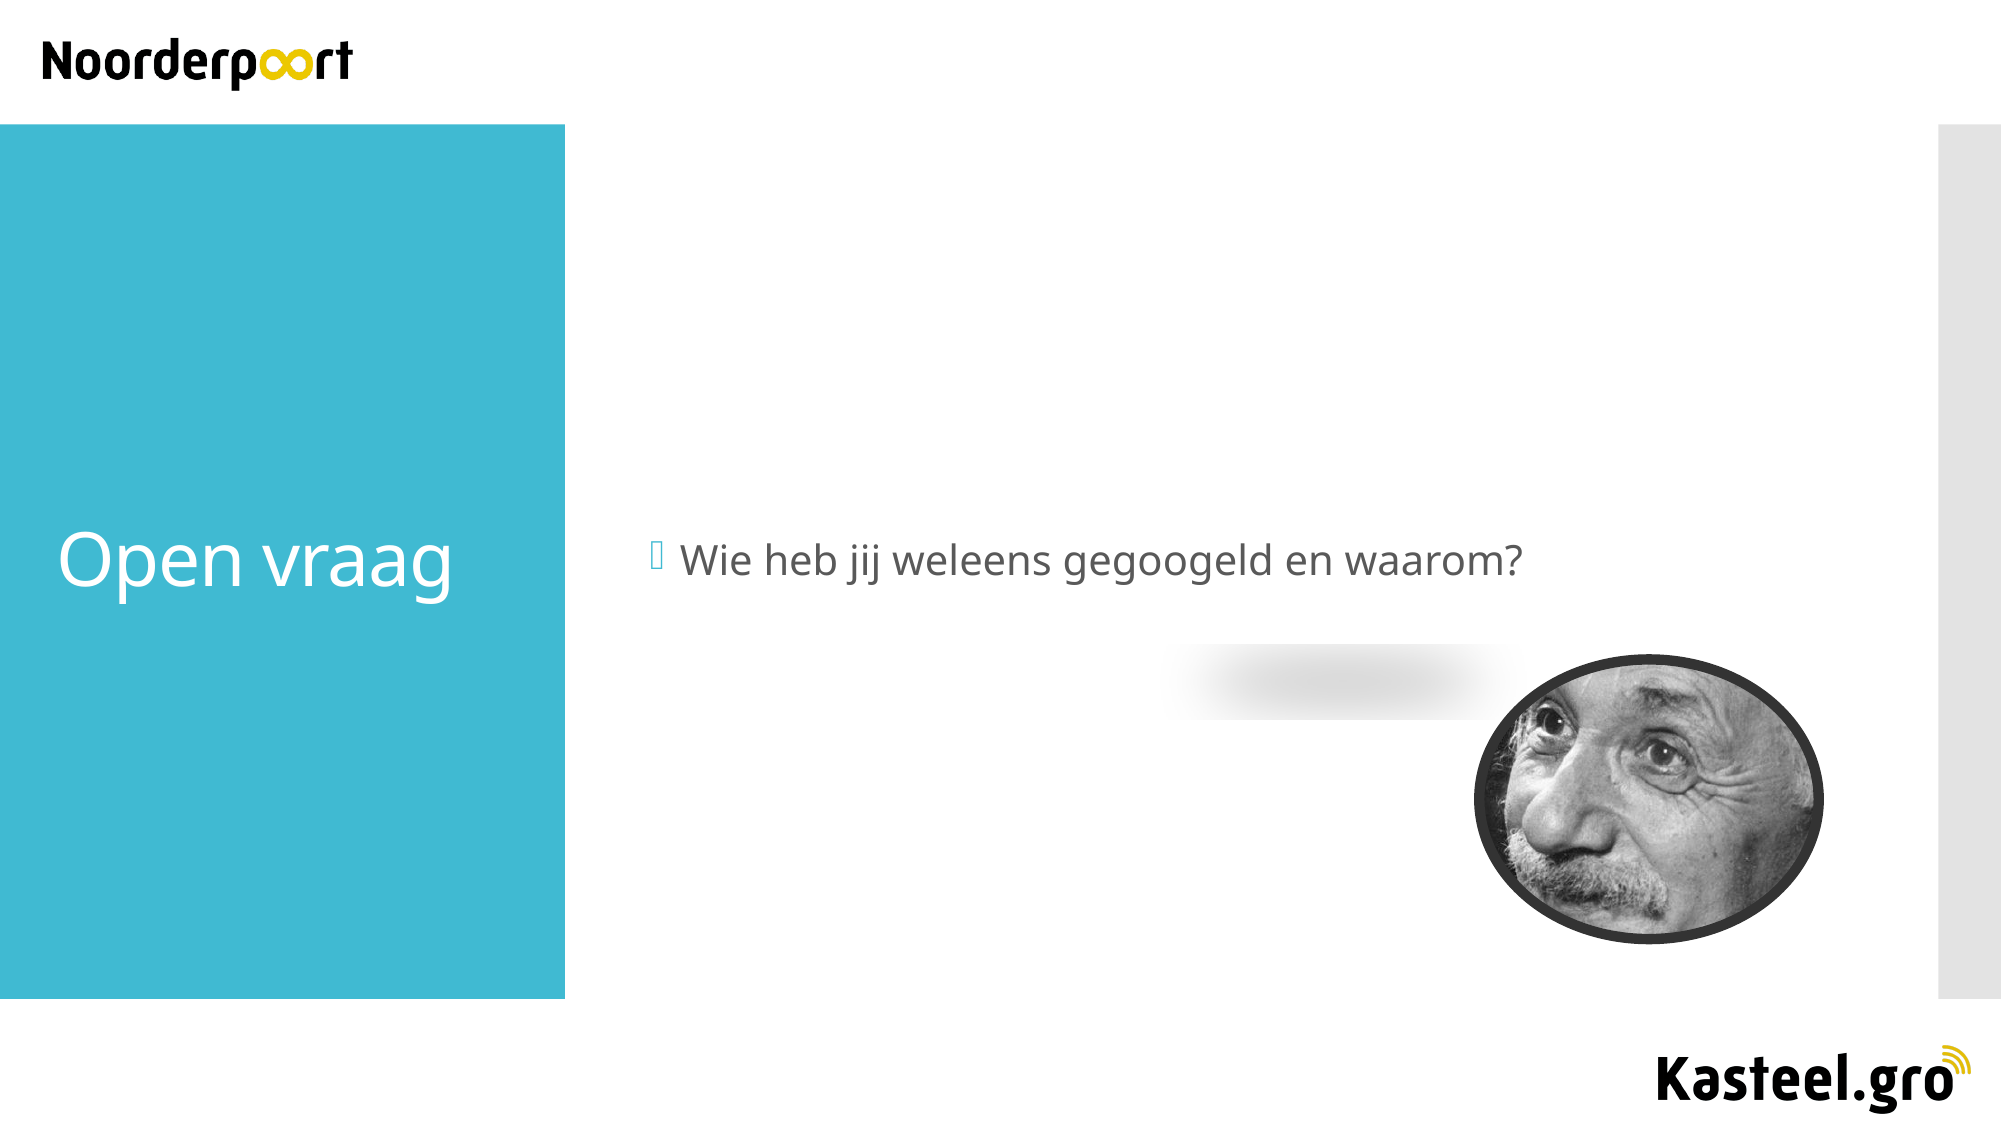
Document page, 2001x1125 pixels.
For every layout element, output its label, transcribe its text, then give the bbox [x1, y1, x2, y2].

picture [1657, 1045, 1971, 1114]
picture [1479, 659, 1819, 940]
picture [41, 35, 354, 92]
list Wie heb jij weleens gegoogeld en waarom? [634, 141, 1835, 982]
title Open vraag [41, 184, 525, 940]
